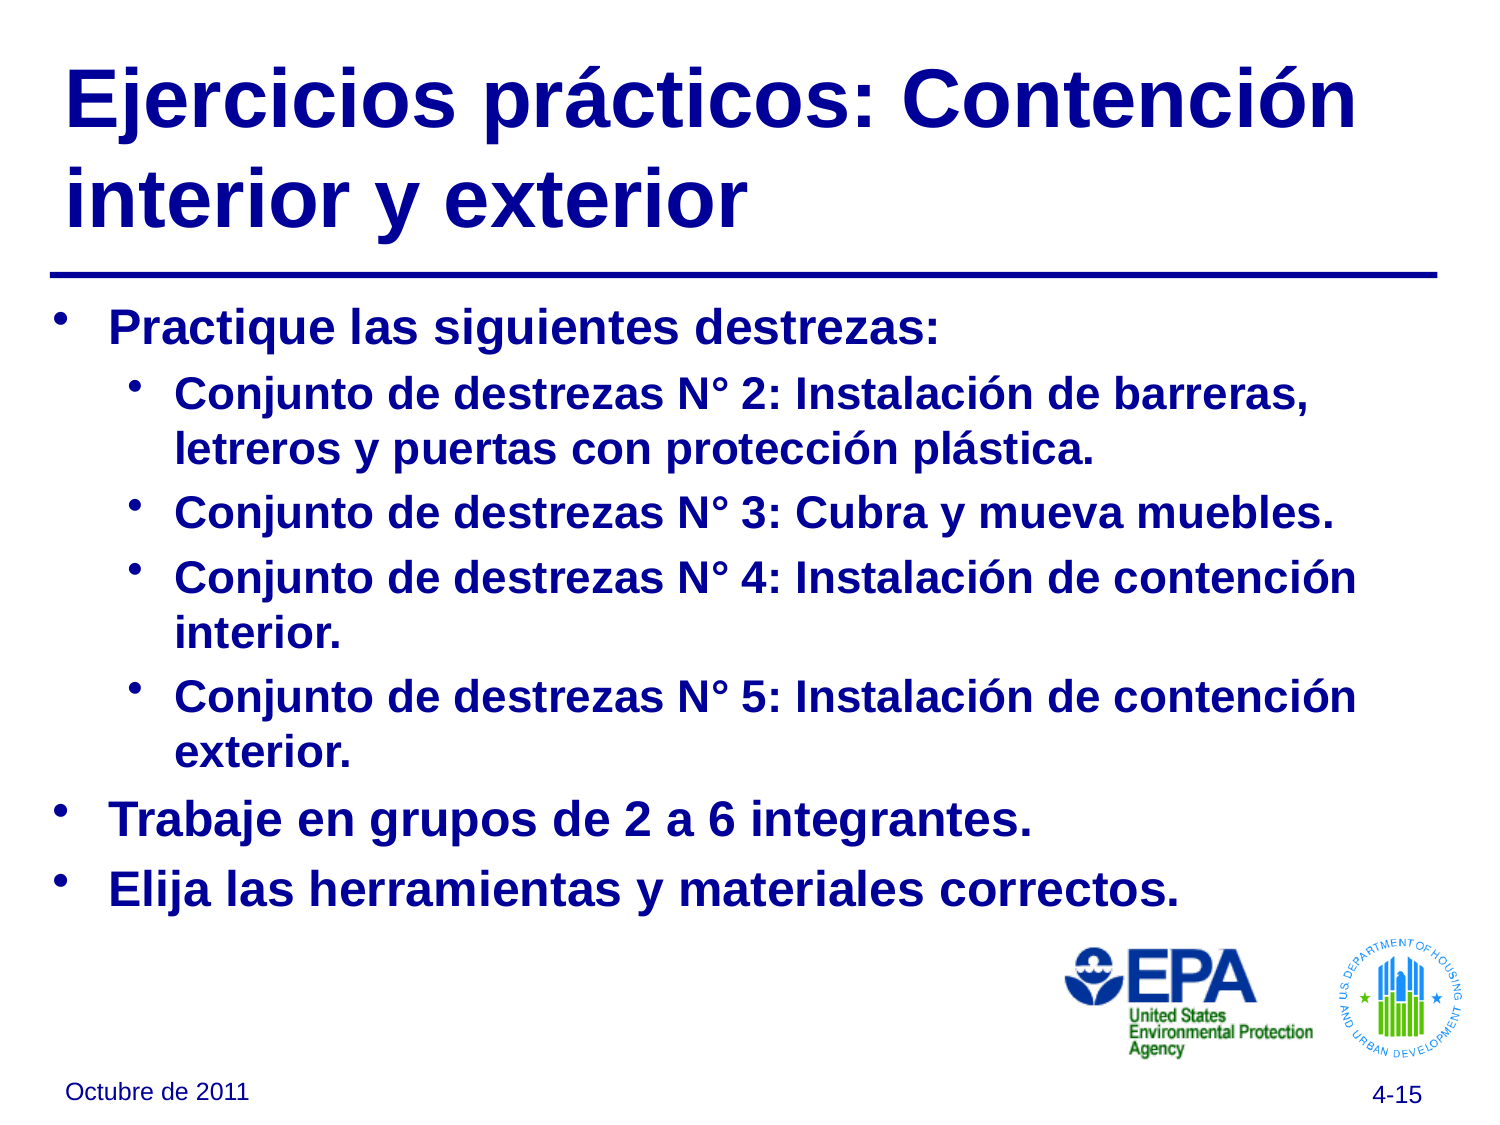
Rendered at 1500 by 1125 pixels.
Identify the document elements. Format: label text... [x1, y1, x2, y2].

text_box Practique las siguientes destrezas: Conjunto de destrezas N° 2: Instalación de barreras, letreros y puertas con protección plástica. Conjunto de destrezas N° 3: Cubra y mueva muebles. Conjunto de destrezas N° 4: Instalación de contención interior. Conjunto de destrezas N° 5: Instalación de contención exterior. Trabaje en grupos de 2 a 6 integrantes. Elija las herramientas y materiales correctos. [37, 287, 1450, 1075]
text_box Ejercicios prácticos: Contención interior y exterior [50, 50, 1438, 238]
slide_number Octubre de 2011 [49, 1075, 363, 1125]
slide_number 4-15 [1124, 1075, 1438, 1125]
picture [1450, 937, 1463, 1059]
